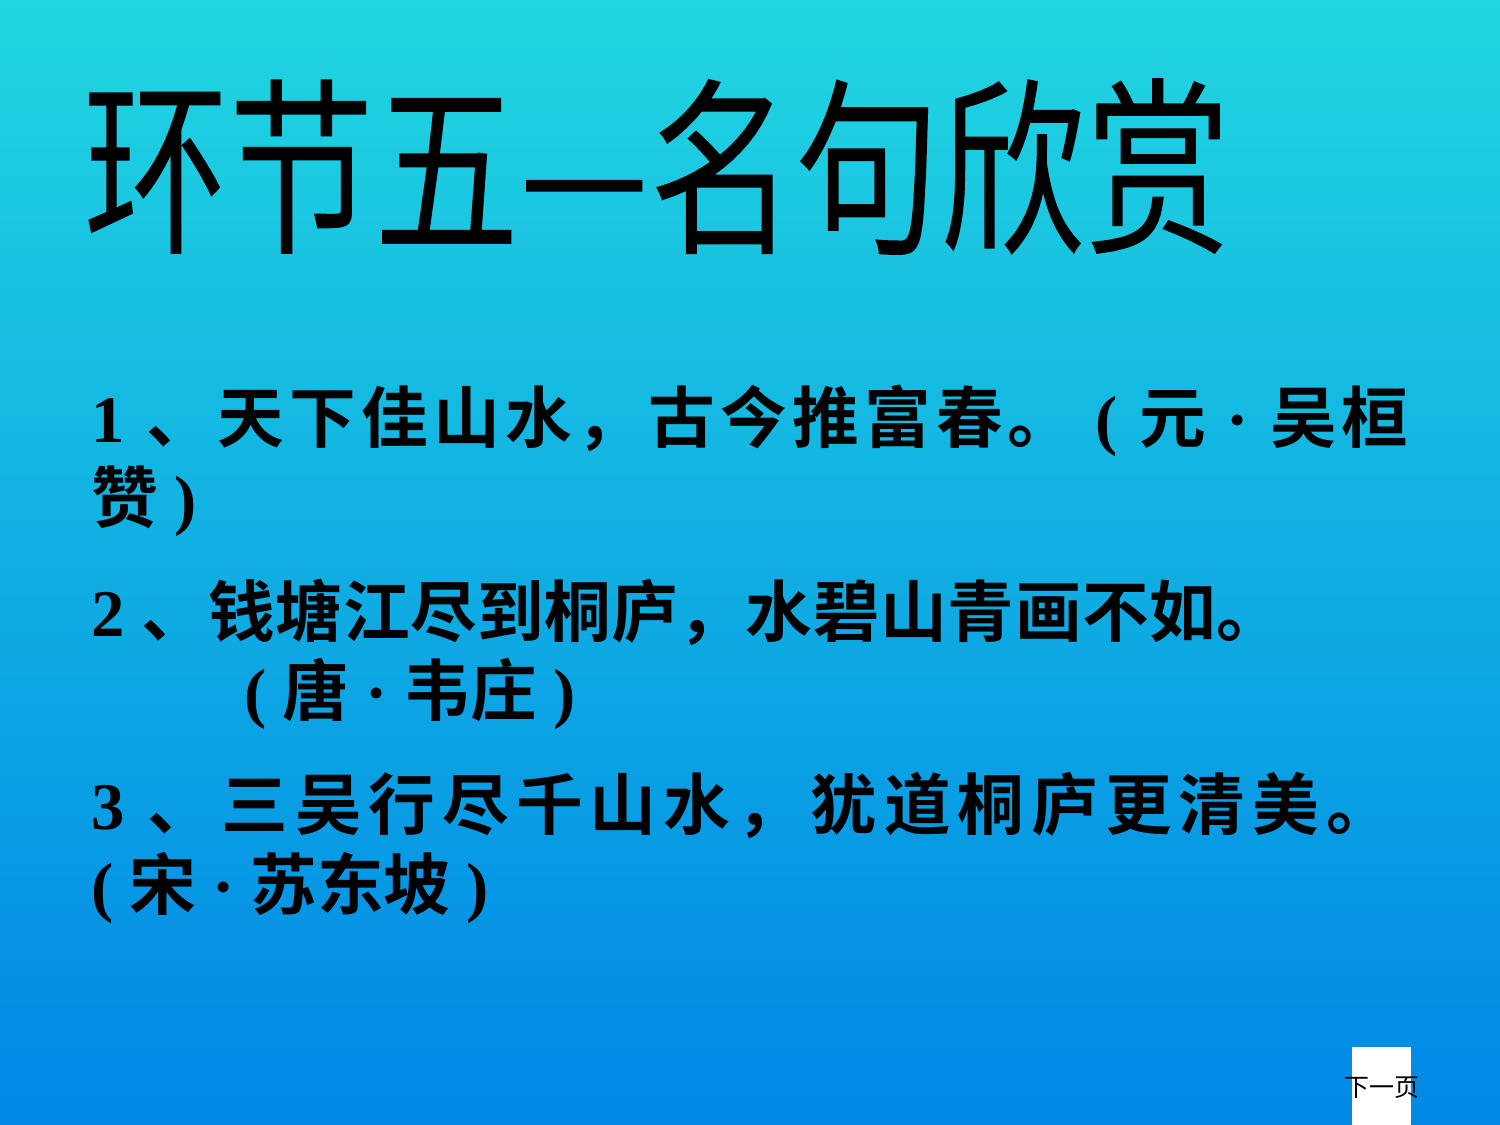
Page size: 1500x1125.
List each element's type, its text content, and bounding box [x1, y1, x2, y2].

text_box 1、天下佳山水，古今推富春。(元·吴桓赞) 2、钱塘江尽到桐庐，水碧山青画不如。 (唐·韦庄) 3、三吴行尽千山水，犹道桐庐更清美。(宋·苏东坡) [76, 255, 1424, 1044]
text_box 下一页 [1352, 1046, 1412, 1125]
